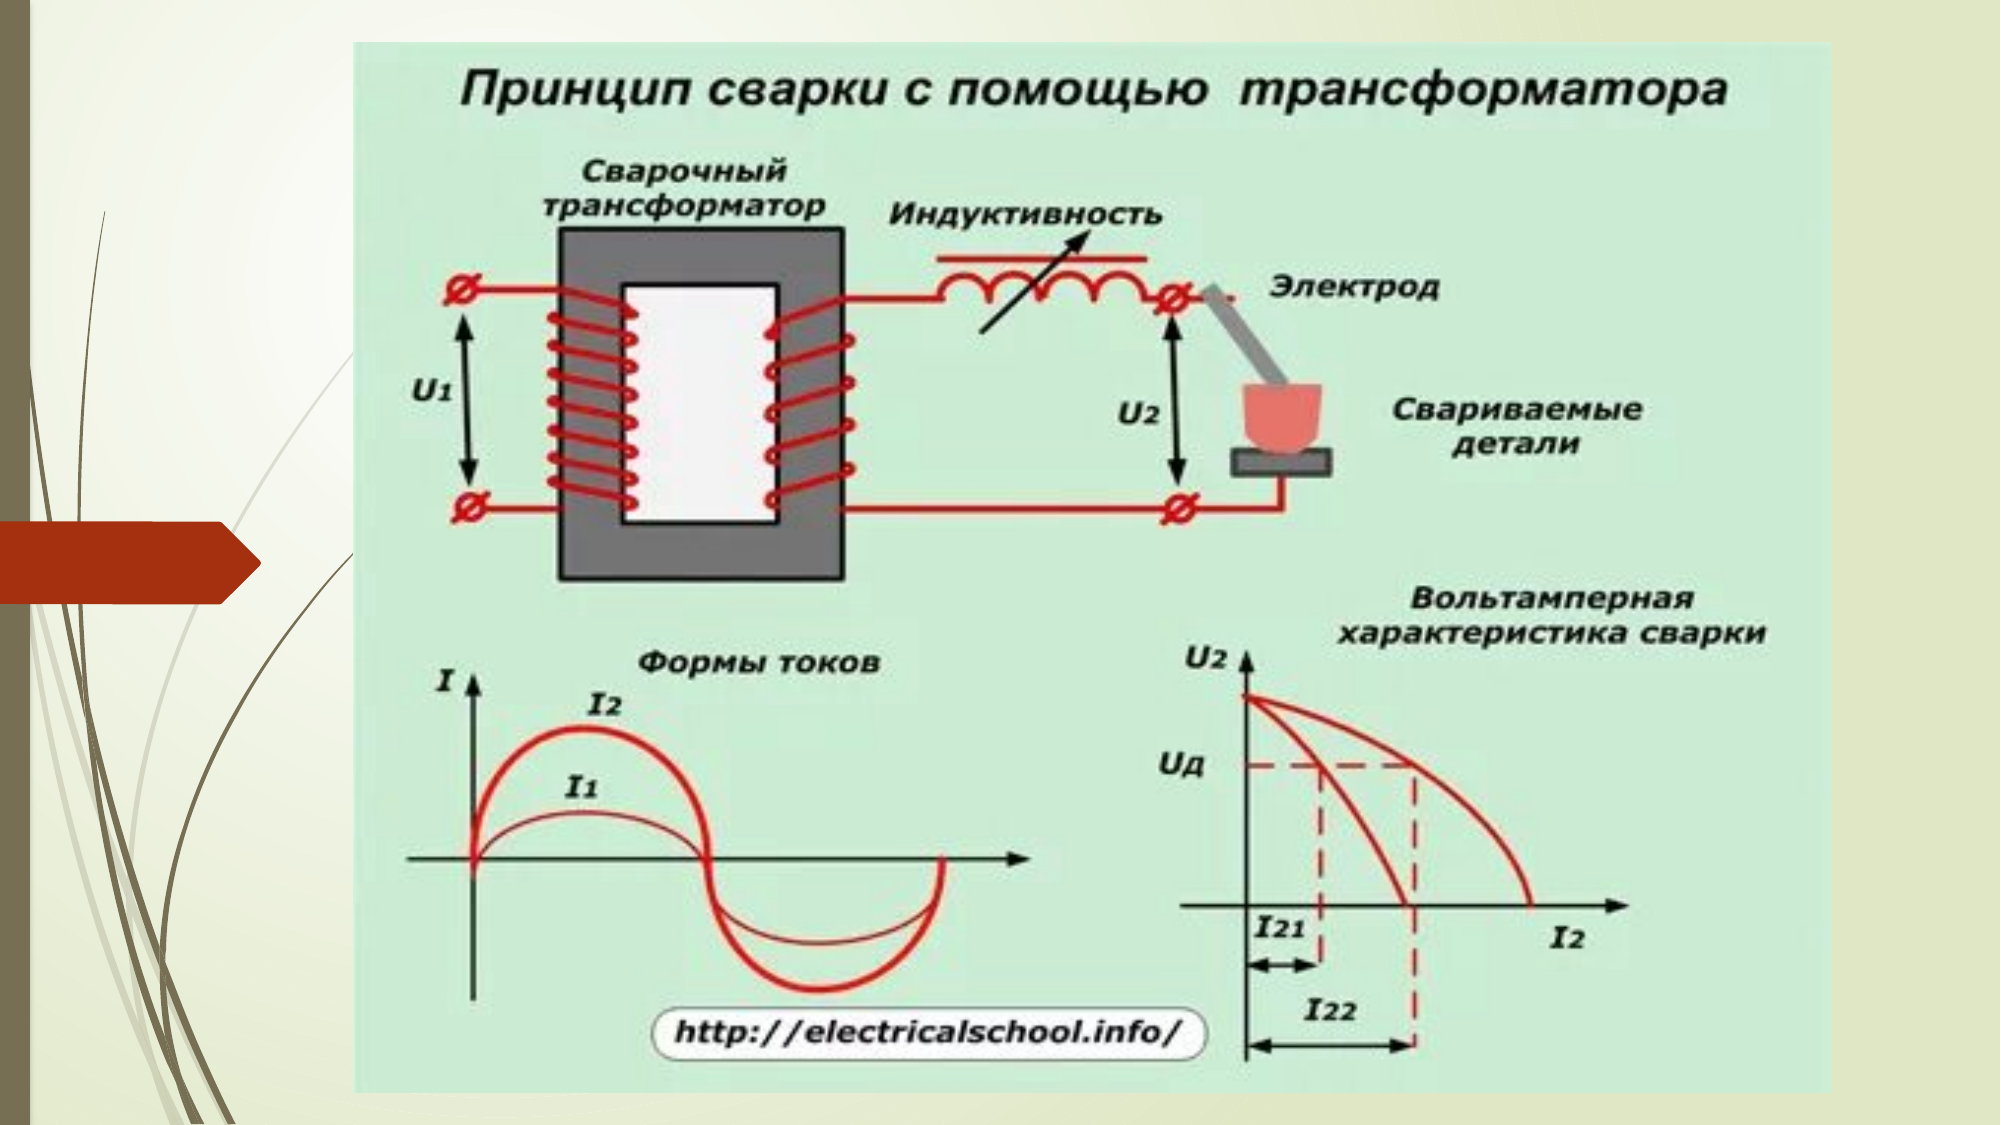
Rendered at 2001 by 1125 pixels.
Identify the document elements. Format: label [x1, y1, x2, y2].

picture [352, 42, 1831, 1093]
